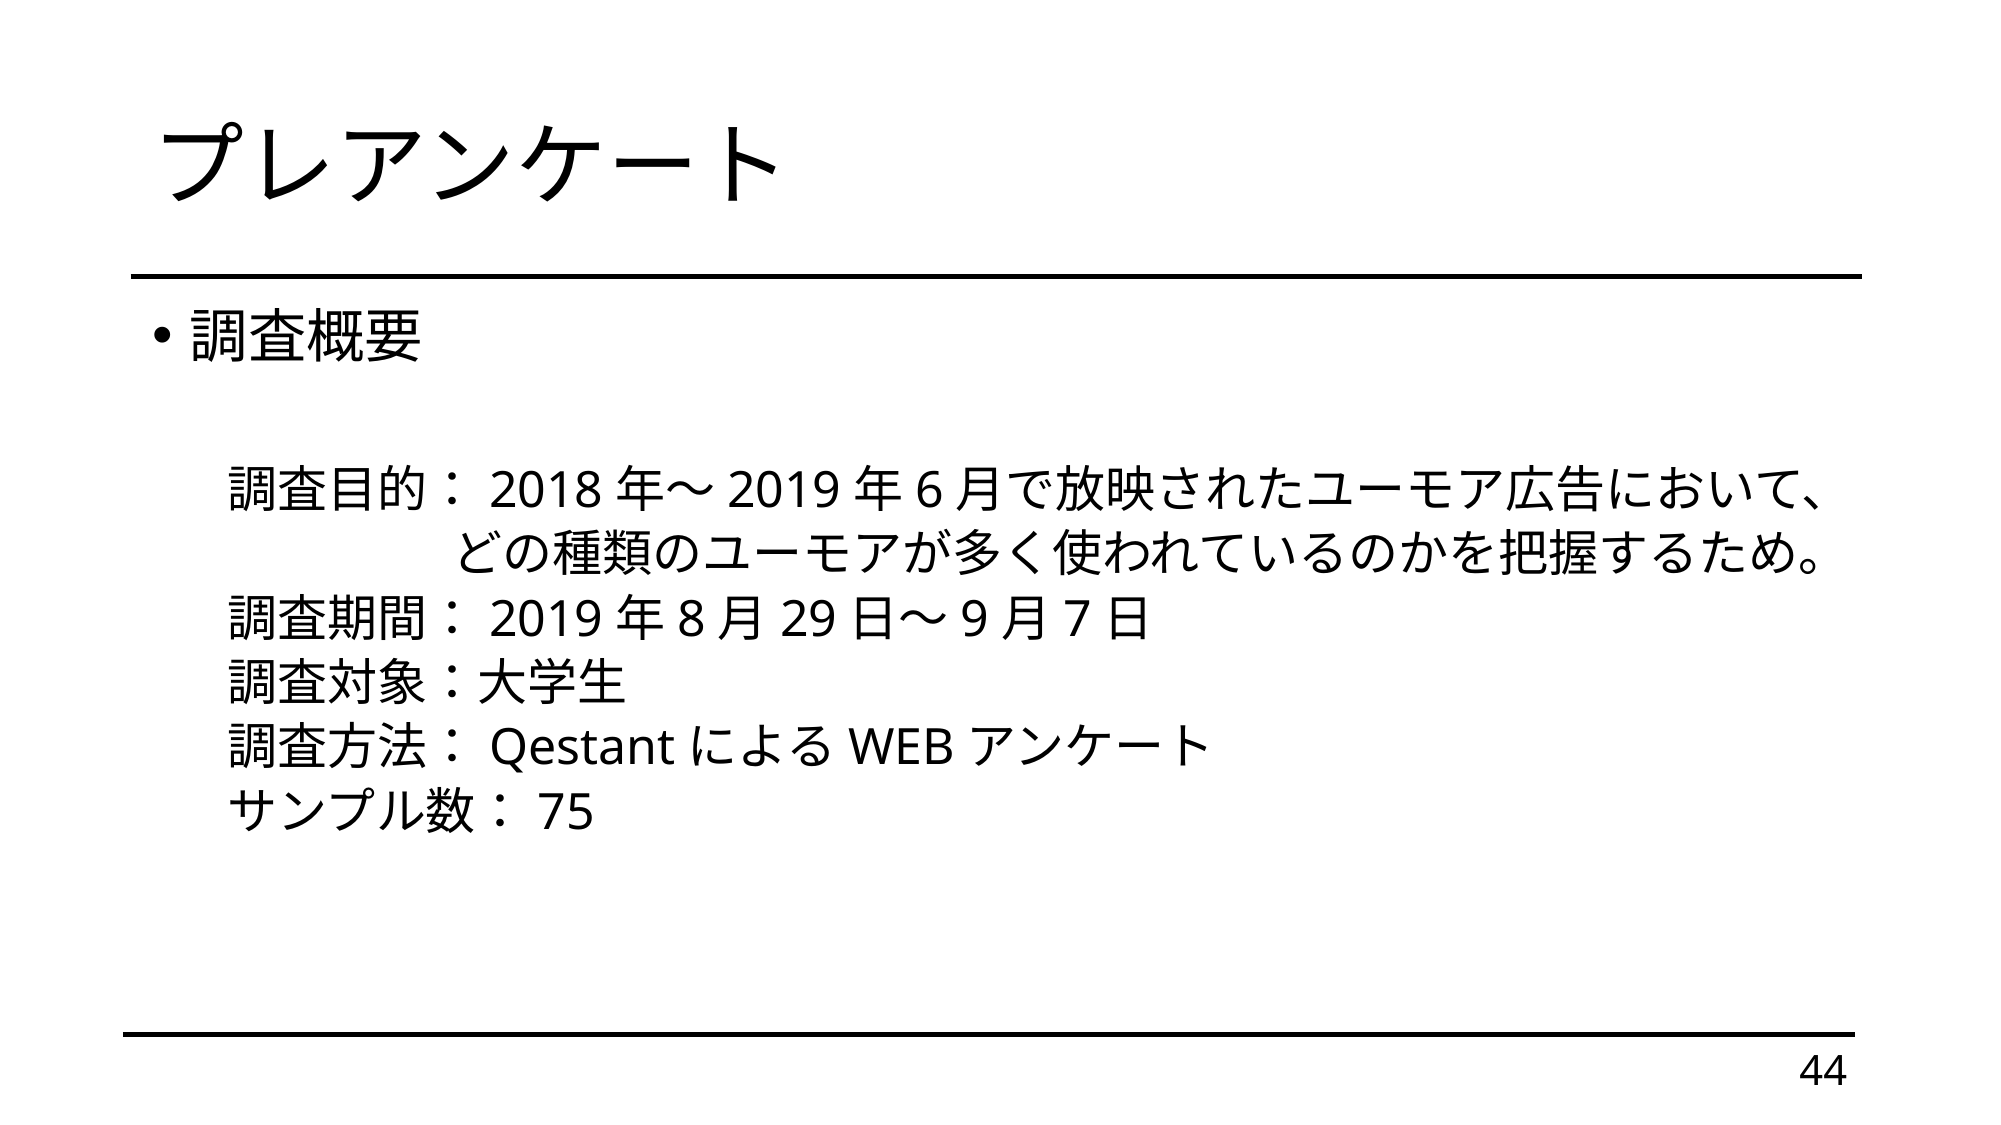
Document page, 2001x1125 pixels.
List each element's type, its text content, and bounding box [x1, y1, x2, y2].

slide_number 44 [1412, 1042, 1863, 1103]
list 調査概要 調査目的：2018年～2019年6月で放映されたユーモア広告において、 どの種類のユーモアが多く使われているのかを把握するため。 調査期間：2019年8月29日～9月7日 調査対象：大学生 調査方法：QestantによるWEBアンケート サンプル数：75 [137, 299, 1863, 1014]
title プレアンケート [137, 59, 1863, 276]
